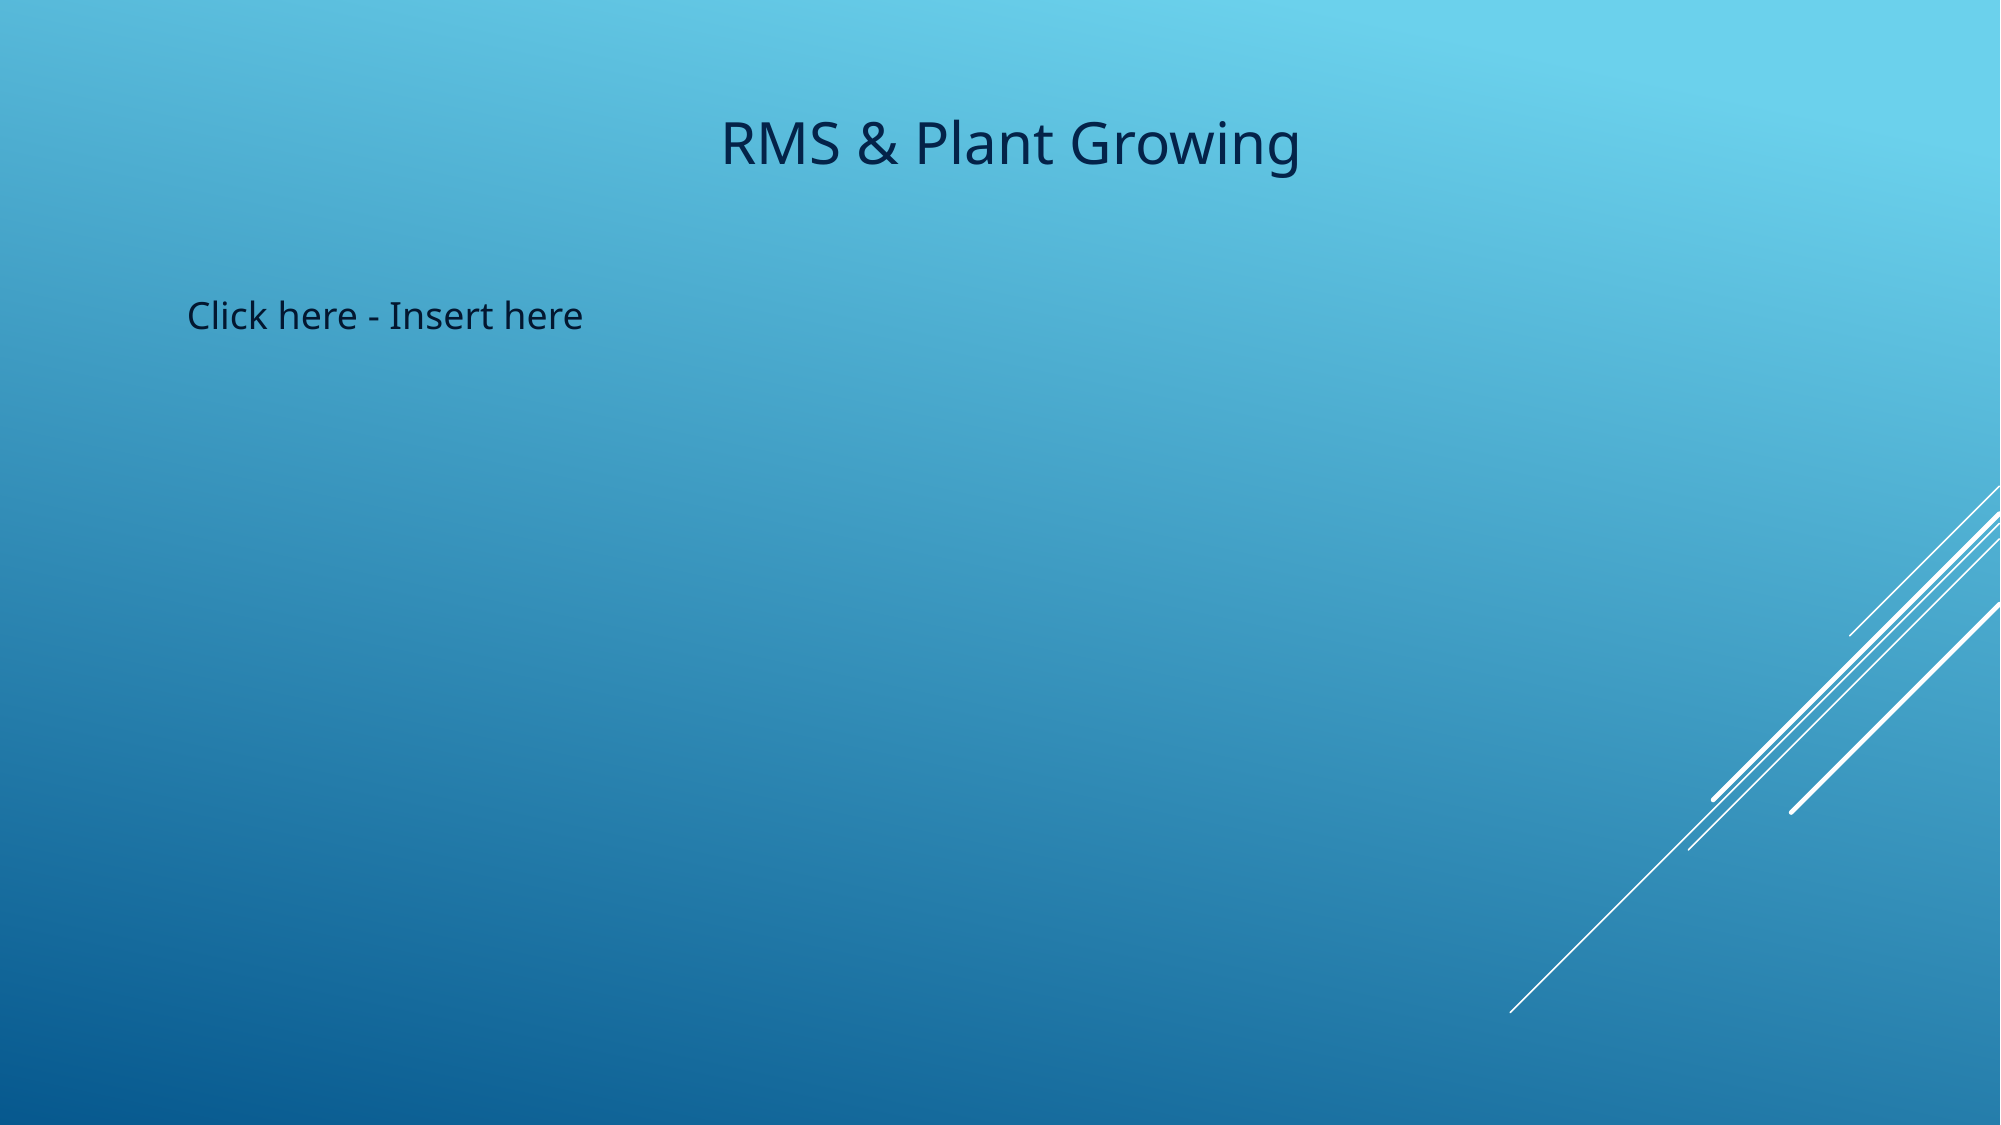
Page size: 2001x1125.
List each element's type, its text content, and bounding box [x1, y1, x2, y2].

text_box RMS & Plant Growing [705, 99, 1350, 184]
text_box Click here - Insert here [172, 284, 1492, 345]
